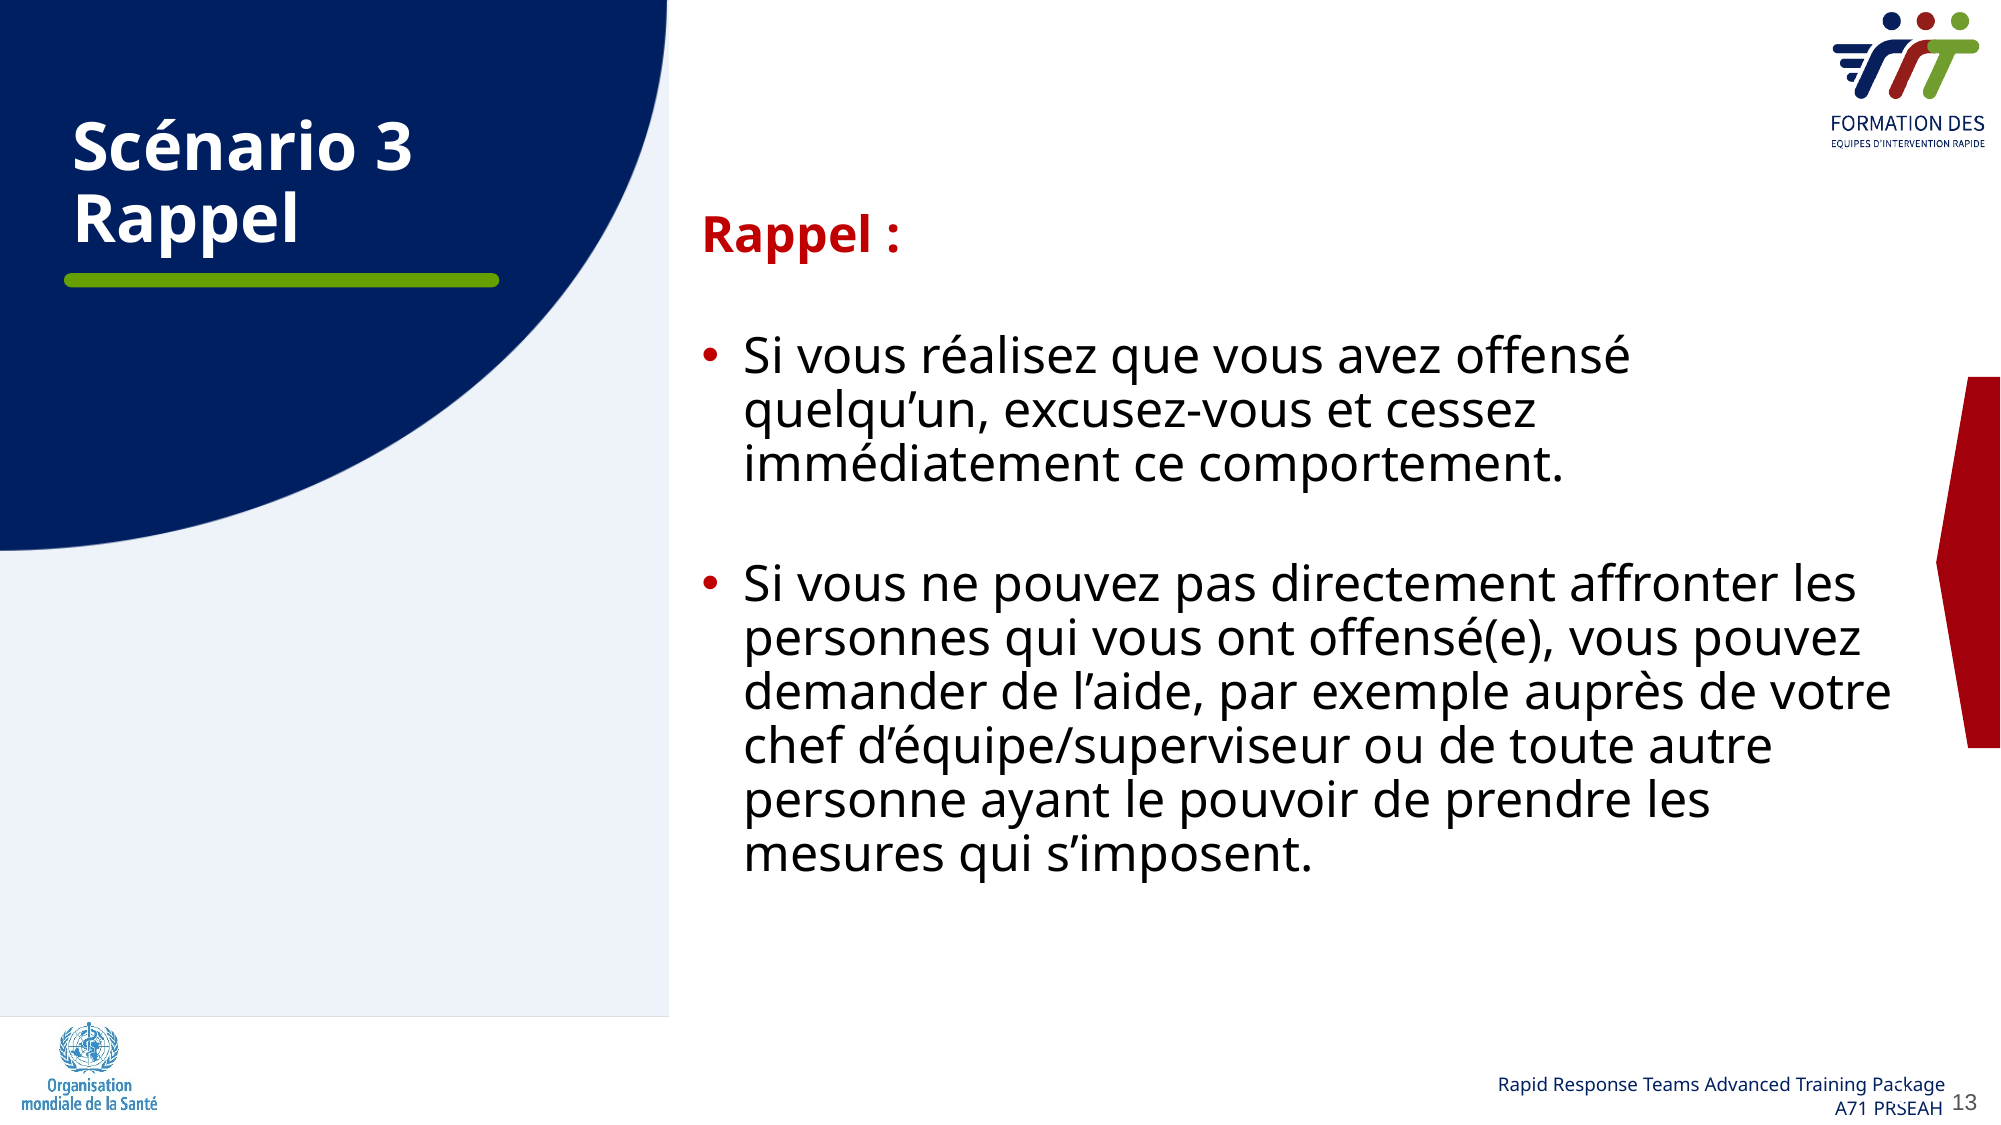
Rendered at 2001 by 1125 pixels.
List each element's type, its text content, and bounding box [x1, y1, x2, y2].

text_box [63, 273, 500, 288]
list Rappel : Si vous réalisez que vous avez offensé quelqu’un, excusez-vous et cessez immédiatement ce comportement. Si vous ne pouvez pas directement affronter les personnes qui vous ont offensé(e), vous pouvez demander de l’aide, par exemple auprès de votre chef d’équipe/superviseur ou de toute autre personne ayant le pouvoir de prendre les mesures qui s’imposent. [693, 201, 1930, 958]
picture [20, 1020, 158, 1111]
text_box Scénario 3 Rappel [64, 25, 601, 343]
slide_number 13 [1882, 1037, 1930, 1092]
picture [0, 0, 669, 1018]
picture [1831, 11, 1985, 149]
